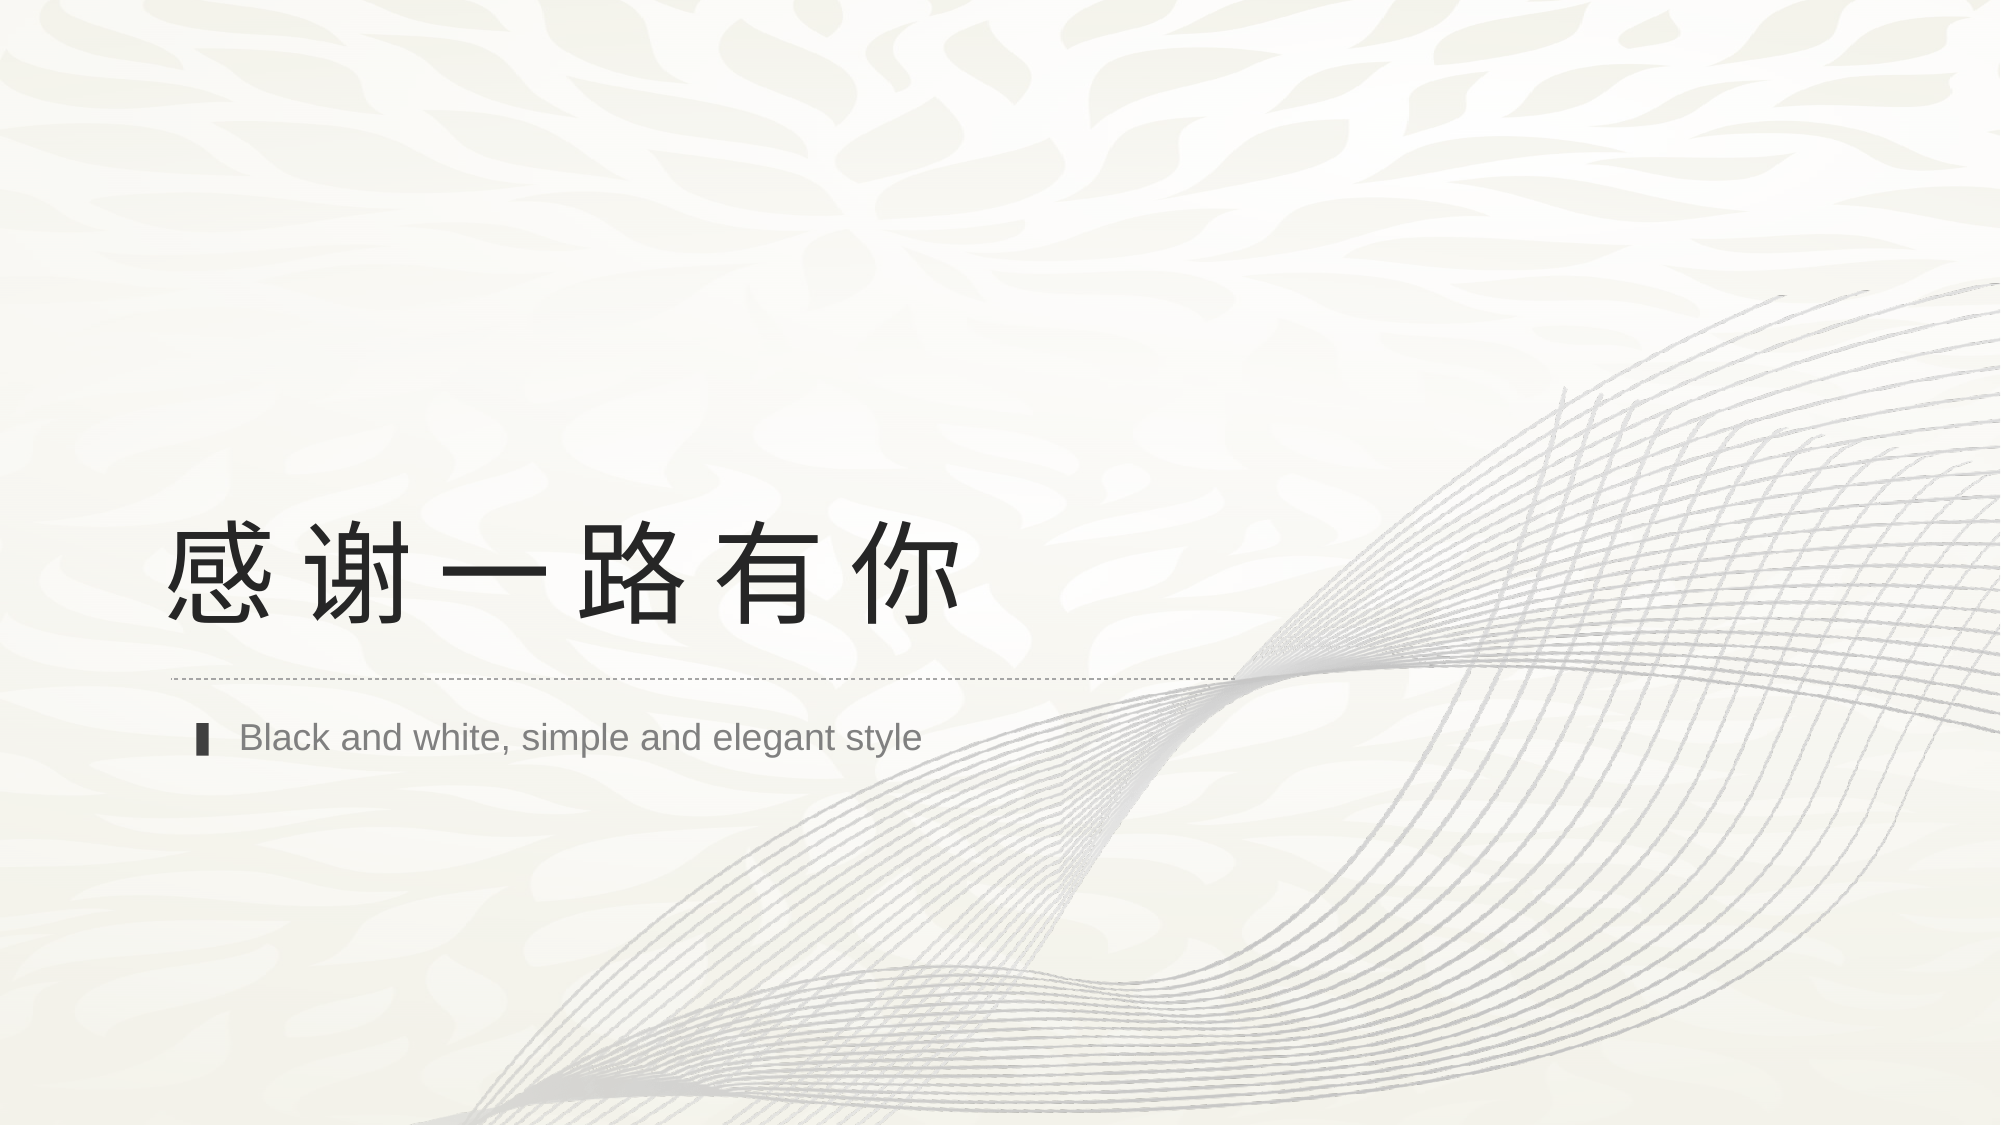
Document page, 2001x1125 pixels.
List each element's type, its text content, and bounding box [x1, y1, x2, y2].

text_box Black and white, simple and elegant style [224, 705, 1349, 766]
text_box 感谢一路有你 [148, 495, 1321, 645]
picture [7, 221, 2001, 1125]
text_box [195, 722, 210, 757]
